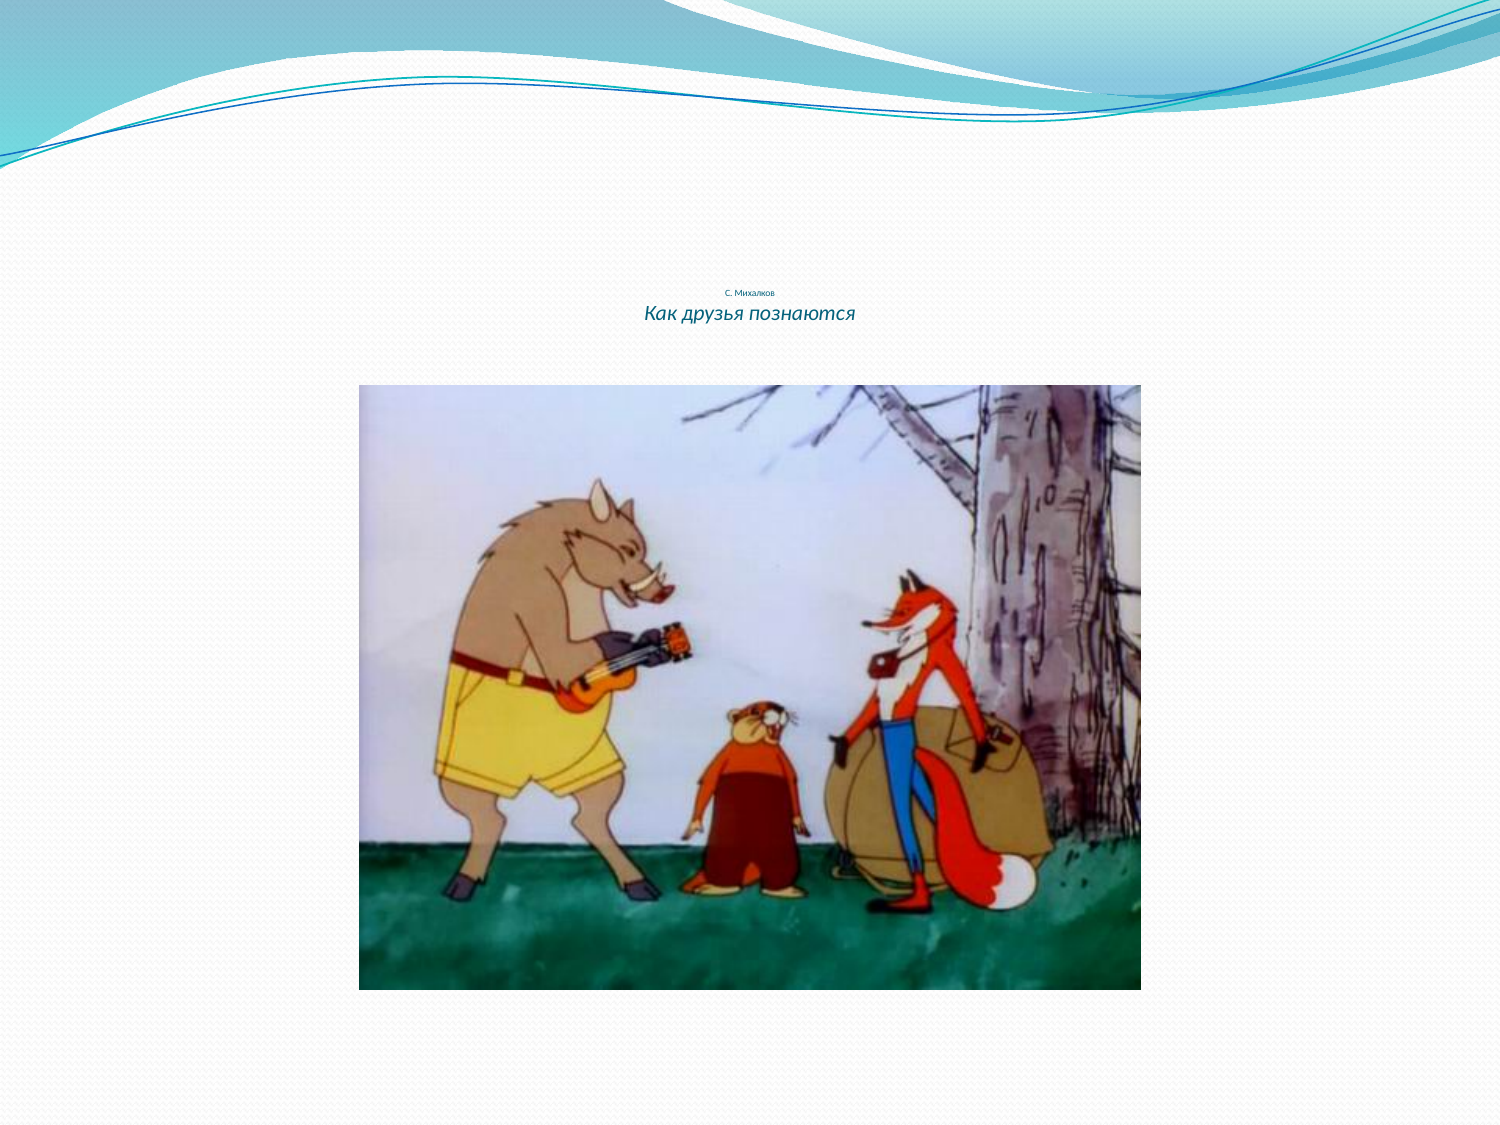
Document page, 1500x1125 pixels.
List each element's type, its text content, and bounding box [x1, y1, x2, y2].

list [359, 384, 1141, 991]
title С. Михалков Как друзья познаются [75, 115, 1425, 325]
